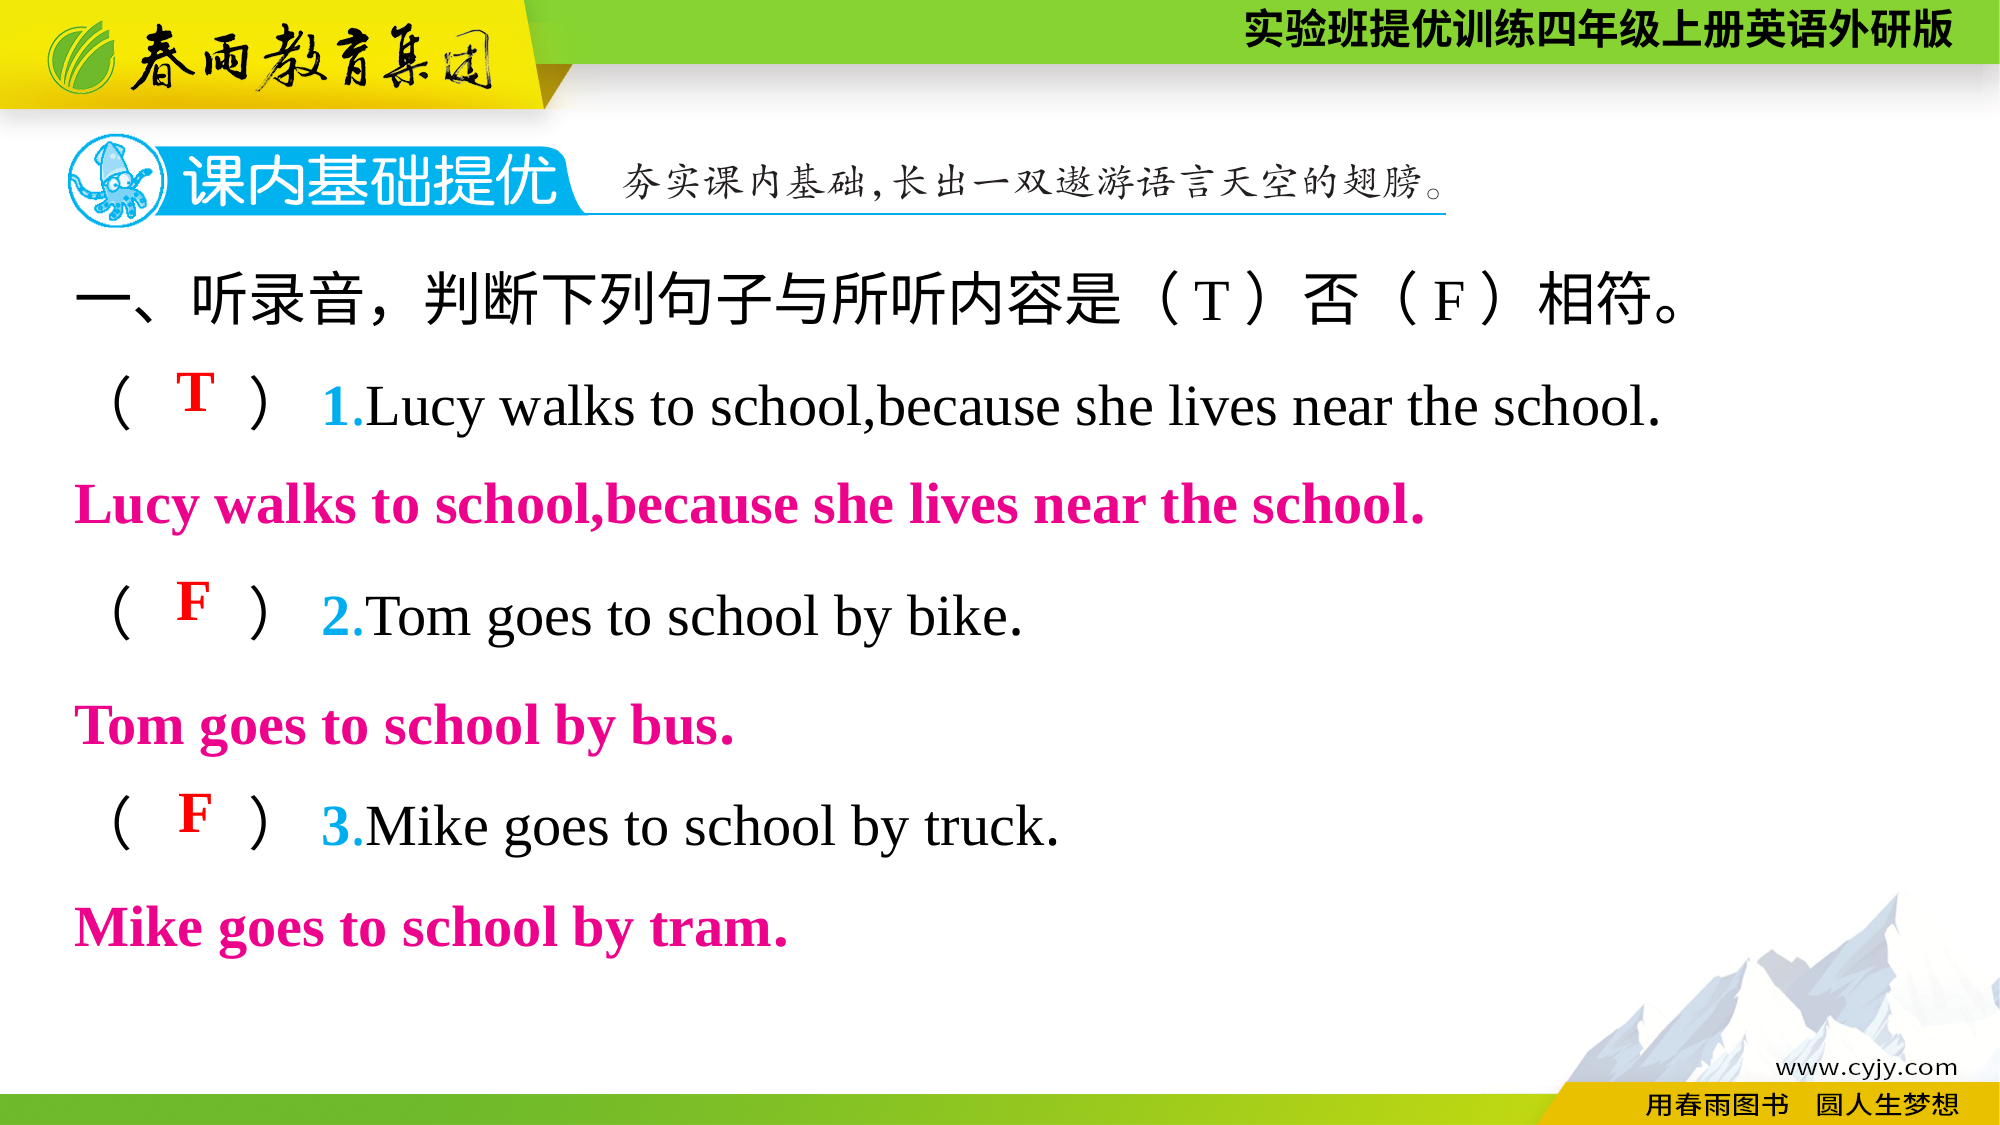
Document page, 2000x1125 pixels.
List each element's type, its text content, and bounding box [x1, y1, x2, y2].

text_box Lucy walks to school,because she lives near the school. [59, 422, 1944, 543]
text_box T [161, 345, 231, 430]
list 一、听录音，判断下列句子与所听内容是（T）否（F）相符。 （ ）1.Lucy walks to school,because she lives near the school. （ ）2.Tom goes to school by bike. （ ）3.Mike goes to school by truck. [59, 764, 1944, 845]
text_box Mike goes to school by tram. [59, 845, 1944, 966]
list 一、听录音，判断下列句子与所听内容是（T）否（F）相符。 （ ）1.Lucy walks to school,because she lives near the school. （ ）2.Tom goes to school by bike. （ ）3.Mike goes to school by truck. [59, 966, 1944, 978]
text_box Tom goes to school by bus. [59, 643, 1944, 764]
picture [0, 0, 2000, 1125]
list 一、听录音，判断下列句子与所听内容是（T）否（F）相符。 （ ）1.Lucy walks to school,because she lives near the school. （ ）2.Tom goes to school by bike. （ ）3.Mike goes to school by truck. [59, 219, 1944, 422]
text_box F [163, 766, 229, 852]
text_box F [161, 554, 227, 639]
list 一、听录音，判断下列句子与所听内容是（T）否（F）相符。 （ ）1.Lucy walks to school,because she lives near the school. （ ）2.Tom goes to school by bike. （ ）3.Mike goes to school by truck. [59, 543, 1944, 643]
